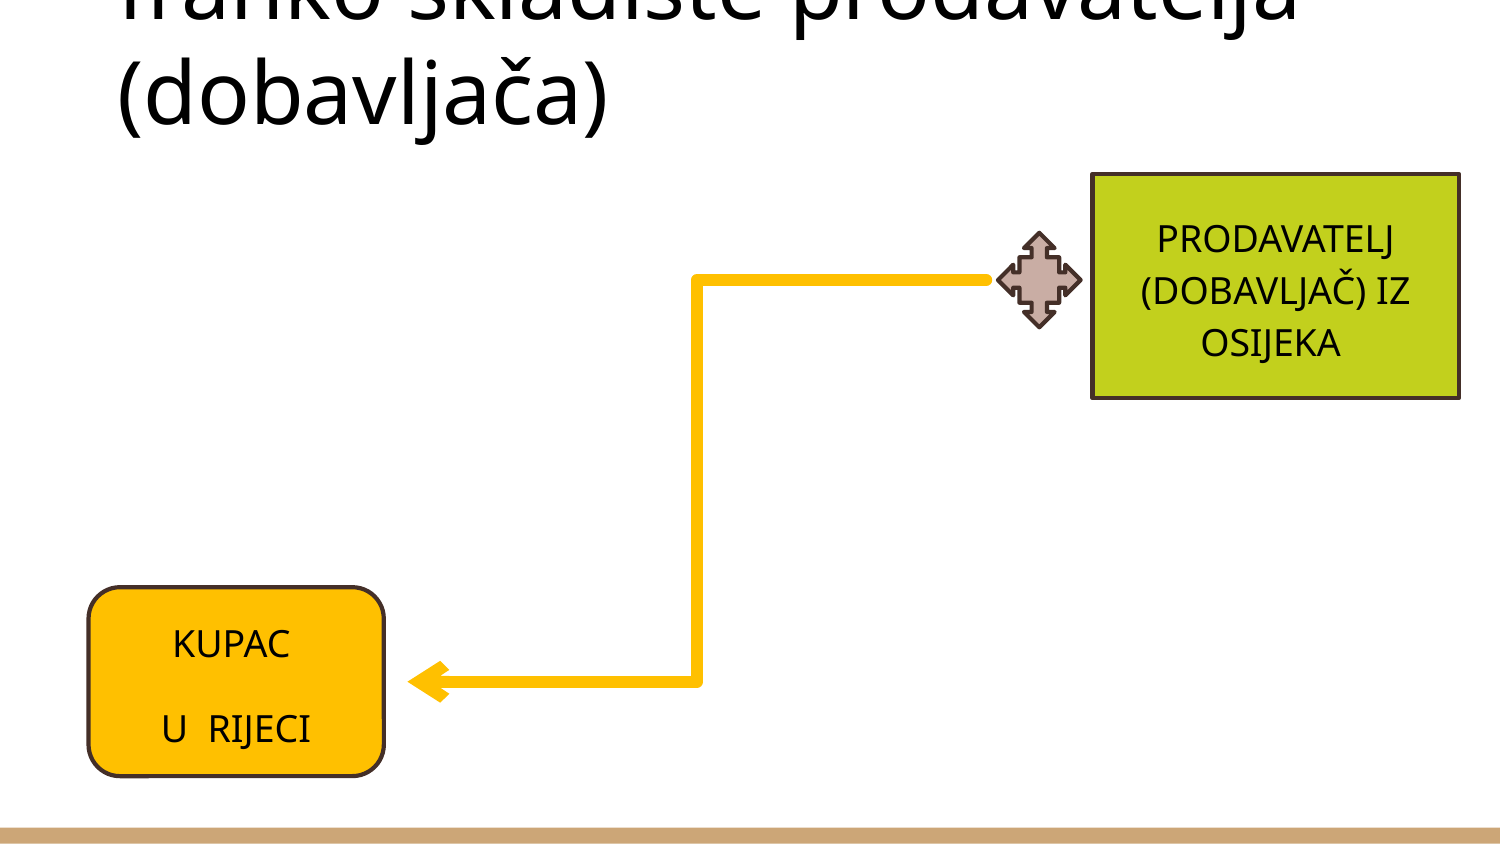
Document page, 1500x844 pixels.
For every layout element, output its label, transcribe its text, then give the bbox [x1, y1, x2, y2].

text_box KUPAC U RIJECI [86, 585, 386, 779]
title franko skladište prodavatelja (dobavljača) [102, 20, 1500, 157]
list PRODAVATELJ (DOBAVLJAČ) IZ OSIJEKA [1090, 172, 1461, 400]
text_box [407, 279, 987, 682]
text_box [995, 230, 1083, 330]
